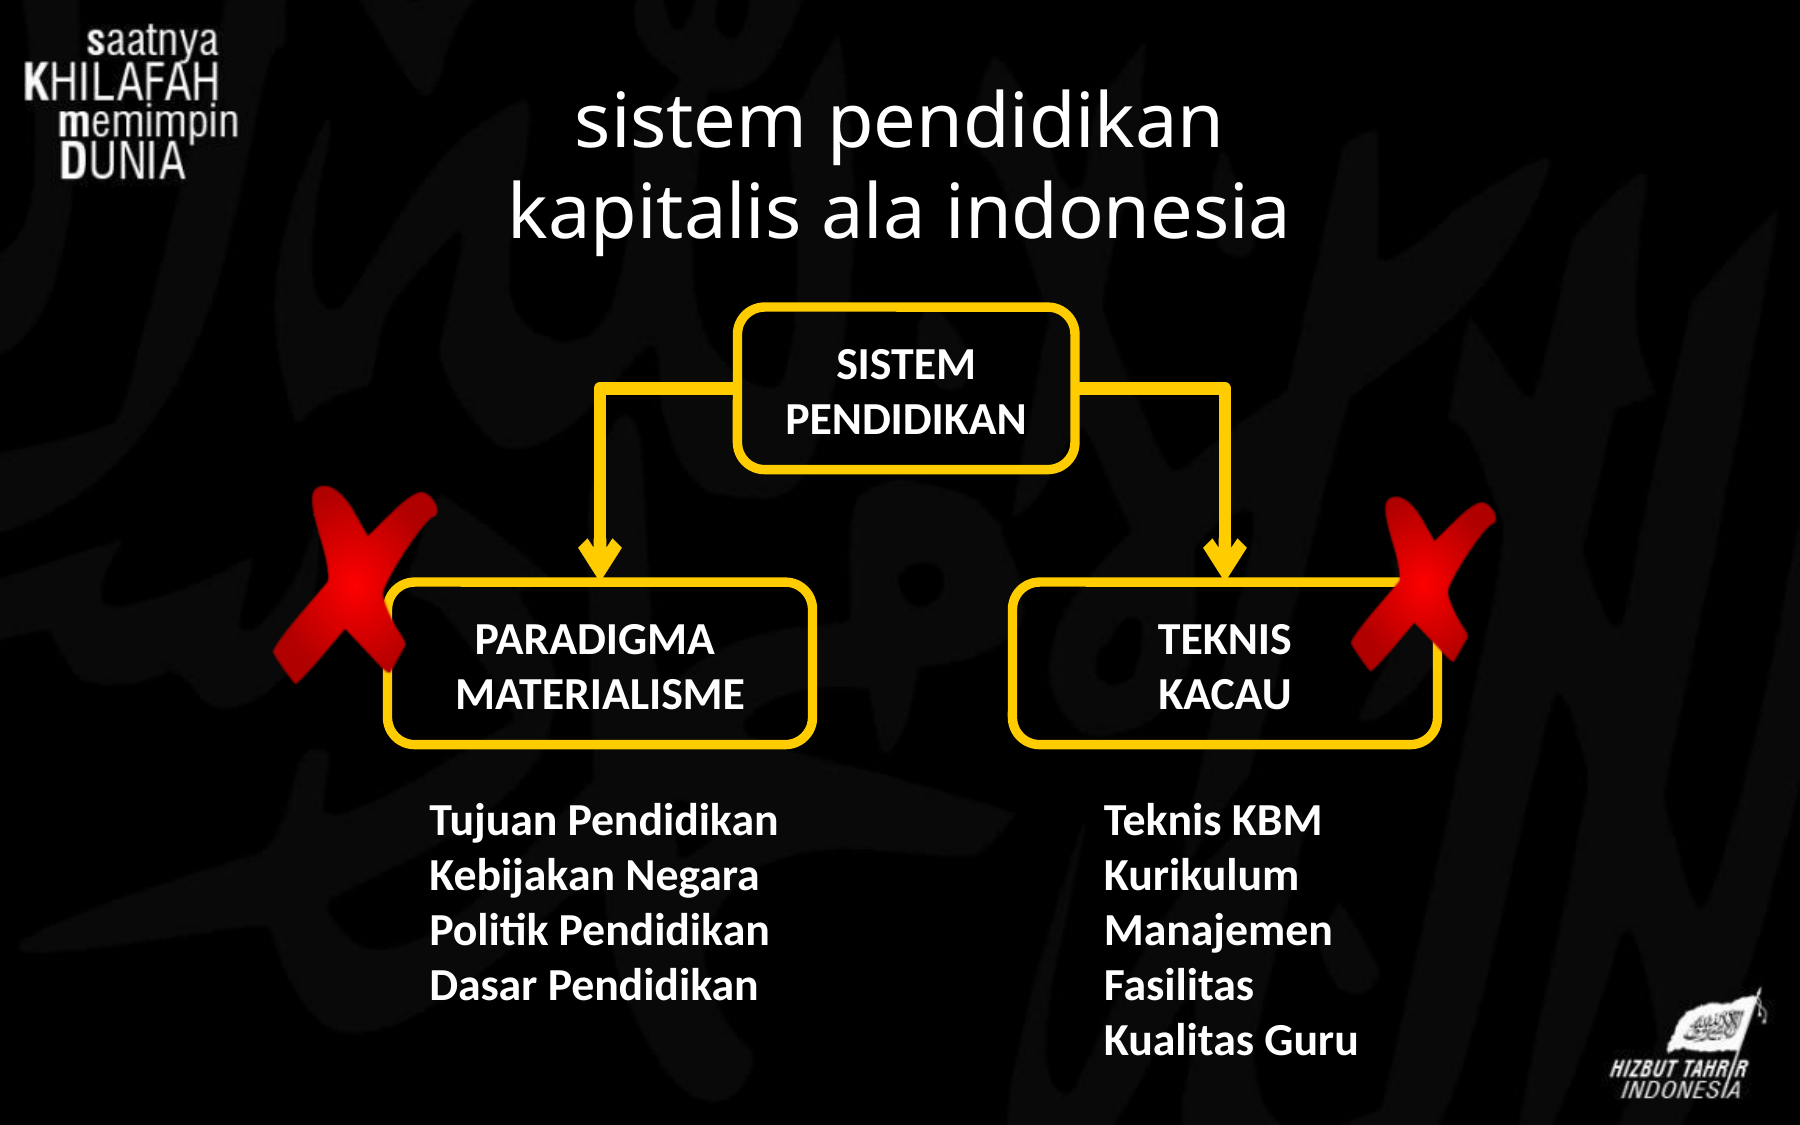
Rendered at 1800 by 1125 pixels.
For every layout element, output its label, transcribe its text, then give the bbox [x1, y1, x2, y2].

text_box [599, 388, 738, 583]
picture [0, 263, 1800, 1125]
text_box SISTEM PENDIDIKAN [735, 304, 1078, 472]
text_box TEKNIS KACAU [1010, 579, 1440, 747]
text_box PARADIGMA MATERIALISME [385, 579, 815, 747]
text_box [1074, 388, 1226, 583]
text_box sistem pendidikan kapitalis ala indonesia [0, 62, 1800, 263]
text_box Teknis KBM Kurikulum Manajemen Fasilitas Kualitas Guru [1089, 782, 1374, 1072]
text_box Tujuan Pendidikan Kebijakan Negara Politik Pendidikan Dasar Pendidikan [414, 782, 794, 1017]
picture [0, 0, 1800, 62]
